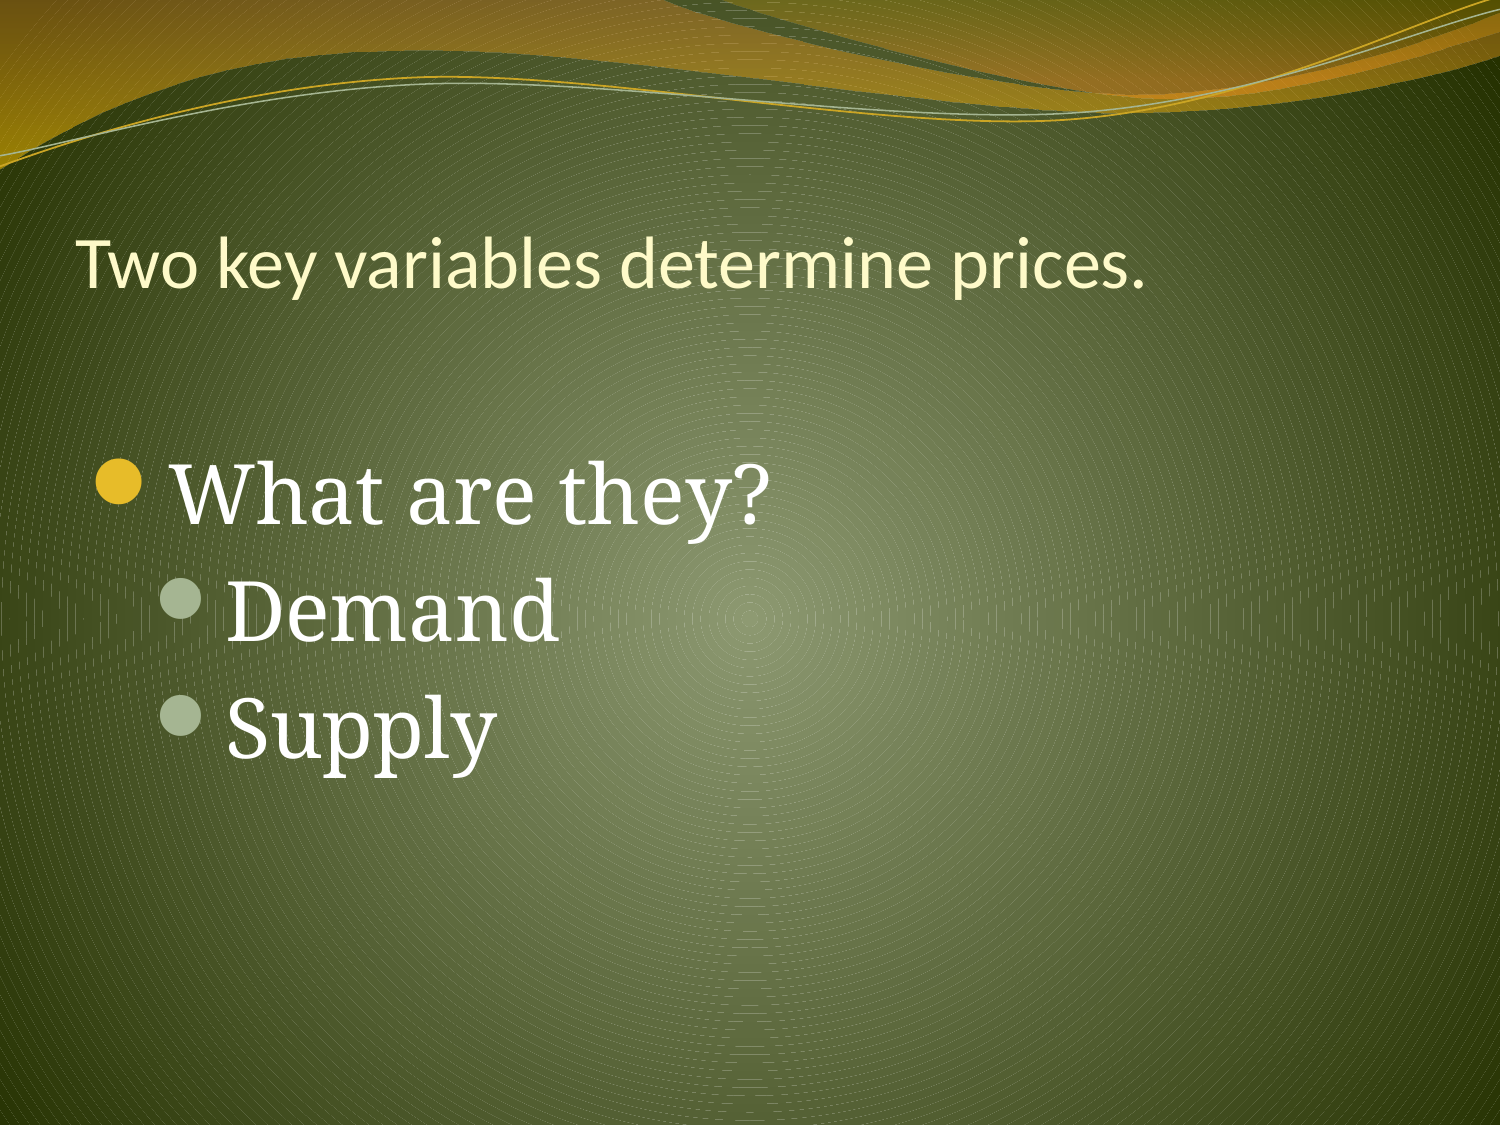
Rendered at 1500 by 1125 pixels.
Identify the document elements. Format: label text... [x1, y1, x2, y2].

list What are they? Demand Supply [75, 317, 1425, 1038]
title Two key variables determine prices. [75, 115, 1425, 303]
